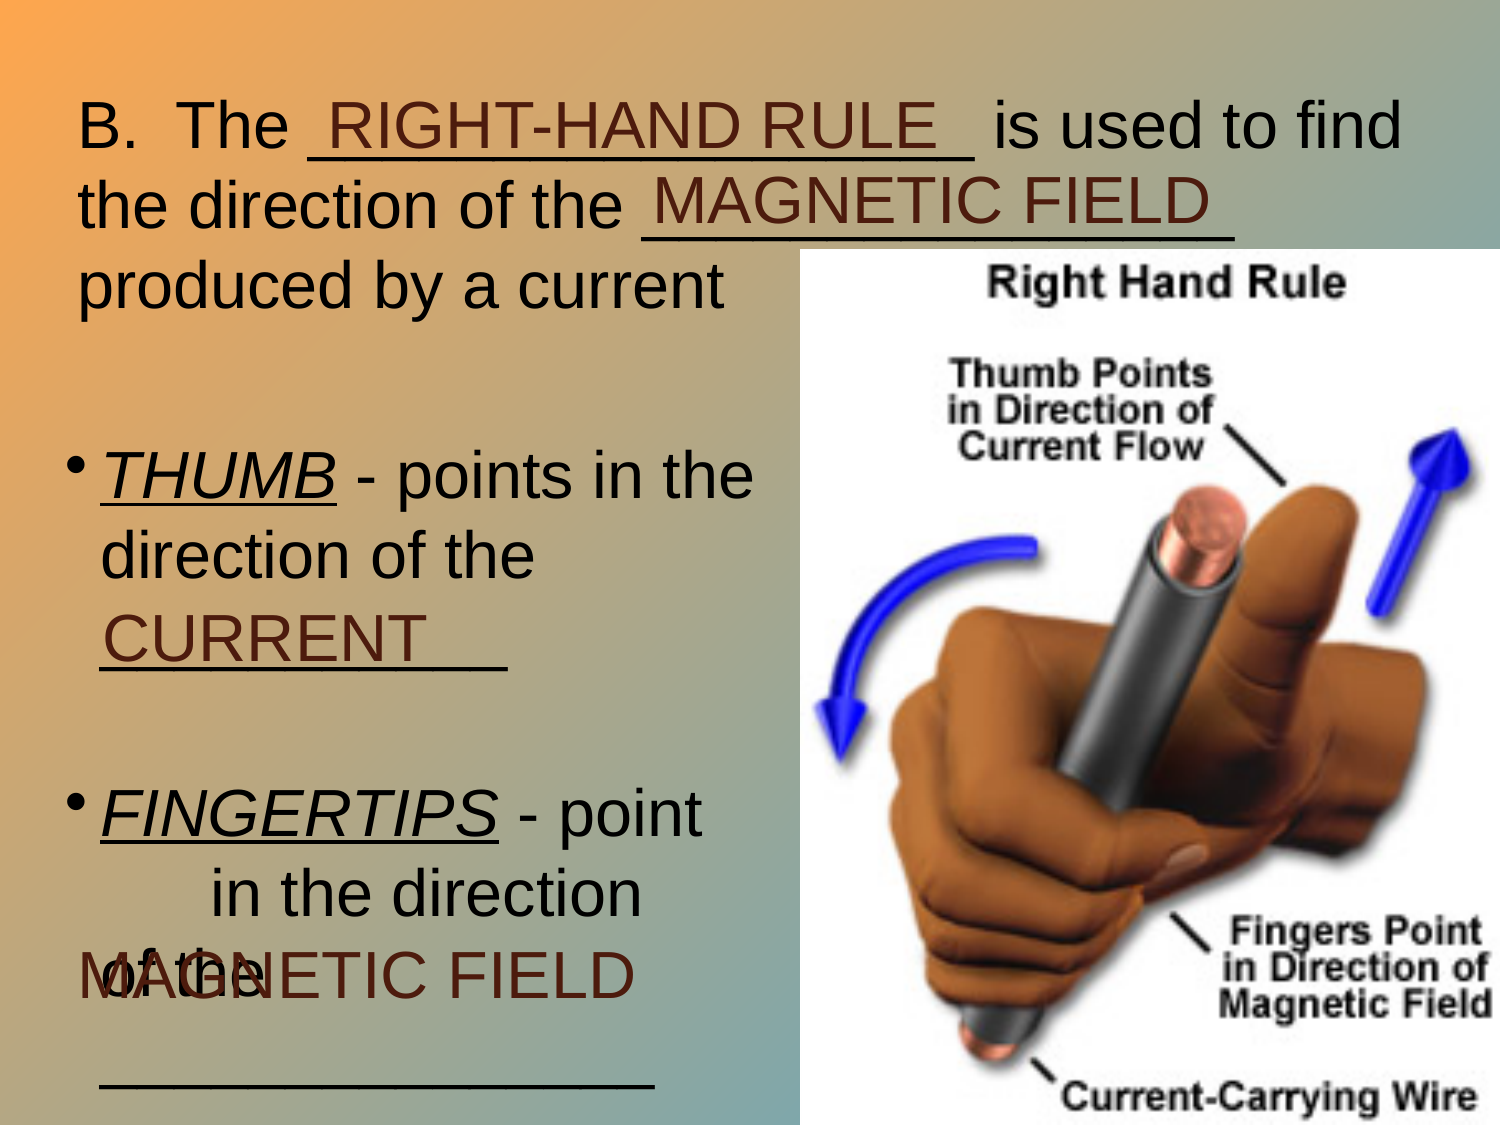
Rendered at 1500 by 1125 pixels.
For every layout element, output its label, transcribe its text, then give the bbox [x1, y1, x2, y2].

text_box CURRENT [87, 587, 750, 683]
text_box RIGHT-HAND RULE [312, 74, 975, 170]
text_box THUMB - points in the direction of the ___________ [50, 424, 775, 680]
picture [799, 249, 1500, 1125]
text_box B. The __________________ is used to find the direction of the ________________ produced by a current [62, 74, 1450, 330]
text_box FINGERTIPS - point in the direction of the _______________ [49, 762, 725, 1098]
text_box MAGNETIC FIELD [637, 149, 1300, 245]
text_box MAGNETIC FIELD [62, 924, 725, 1020]
